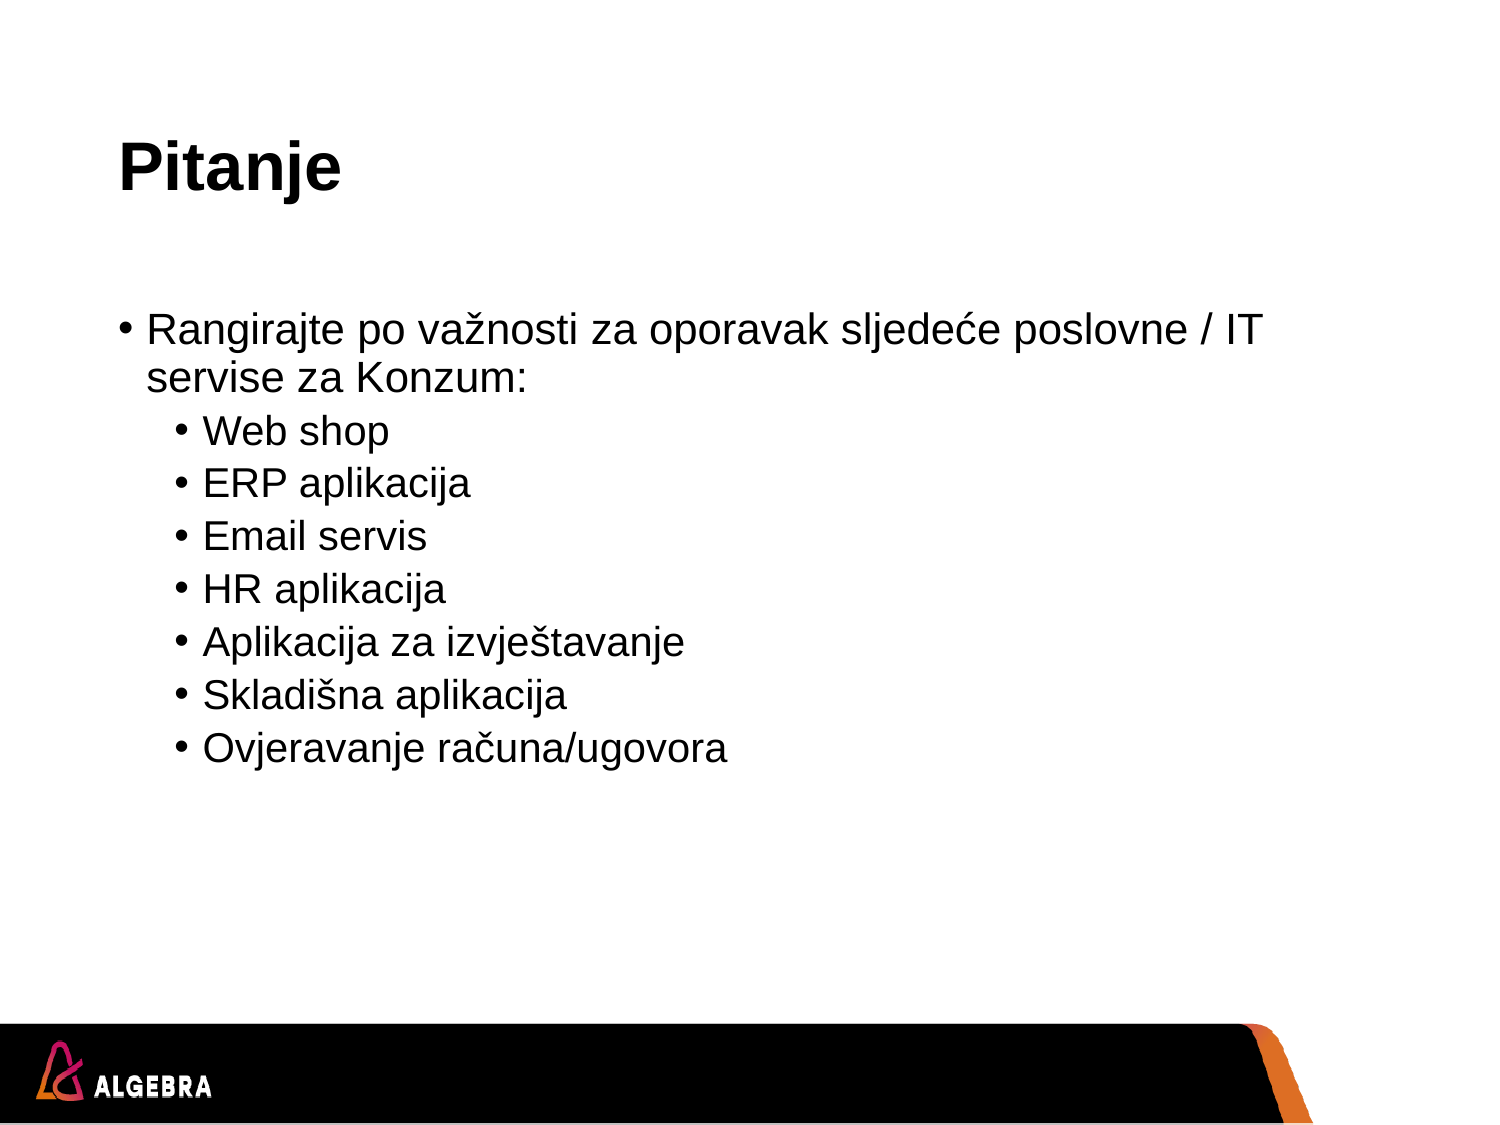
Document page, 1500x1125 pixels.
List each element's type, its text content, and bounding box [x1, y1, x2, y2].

title Pitanje [103, 59, 1397, 278]
picture [0, 1023, 1468, 1125]
list Rangirajte po važnosti za oporavak sljedeće poslovne / IT servise za Konzum: Web shop ERP aplikacija Email servis HR aplikacija Aplikacija za izvještavanje Skladišna aplikacija Ovjeravanje računa/ugovora [103, 299, 1397, 1014]
